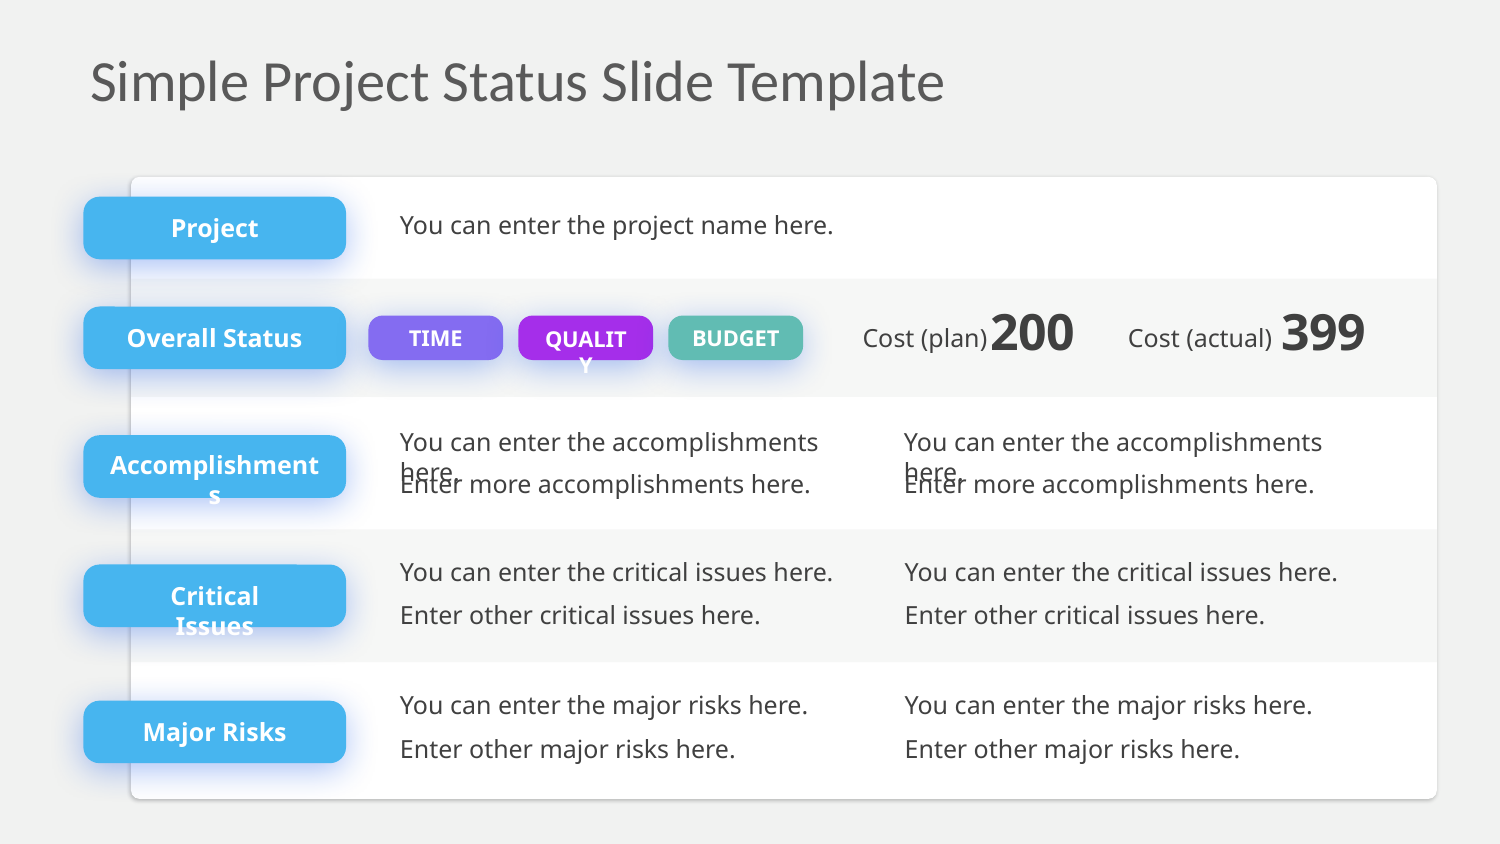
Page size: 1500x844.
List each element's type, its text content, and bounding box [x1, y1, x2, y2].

text_box You can enter the critical issues here. [399, 556, 863, 587]
title Simple Project Status Slide Template [75, 33, 1425, 122]
text_box Overall Status [126, 322, 304, 353]
text_box Critical Issues [135, 580, 295, 641]
text_box [516, 313, 654, 363]
text_box Enter other critical issues here. [399, 600, 863, 631]
text_box [130, 174, 1439, 277]
text_box You can enter the accomplishments here. [399, 426, 863, 468]
text_box Cost (actual) [1128, 322, 1275, 353]
text_box [81, 698, 349, 766]
text_box 200 [990, 299, 1118, 361]
text_box You can enter the major risks here. [904, 690, 1367, 721]
text_box Major Risks [135, 716, 295, 747]
text_box You can enter the major risks here. [399, 690, 863, 721]
text_box Accomplishments [108, 449, 321, 510]
text_box [81, 304, 349, 372]
text_box Enter more accomplishments here. [903, 468, 1367, 499]
text_box [81, 562, 349, 630]
text_box Enter other major risks here. [399, 733, 863, 764]
text_box [129, 527, 1439, 664]
text_box TIME [393, 324, 479, 351]
text_box You can enter the critical issues here. [904, 556, 1367, 587]
text_box [325, 277, 1439, 399]
text_box Project [135, 212, 295, 243]
text_box [81, 194, 349, 262]
text_box Cost (plan) [862, 322, 990, 353]
text_box Enter other critical issues here. [904, 600, 1367, 631]
text_box Enter other major risks here. [904, 733, 1367, 764]
text_box [128, 399, 1439, 527]
text_box [666, 313, 806, 363]
text_box [81, 433, 349, 500]
text_box 399 [1280, 299, 1374, 361]
text_box [128, 659, 1439, 801]
text_box QUALITY [538, 325, 633, 378]
text_box [366, 313, 504, 363]
text_box Enter more accomplishments here. [399, 468, 863, 499]
text_box BUDGET [688, 324, 783, 351]
text_box You can enter the project name here. [399, 209, 850, 240]
text_box You can enter the accomplishments here. [903, 426, 1367, 468]
